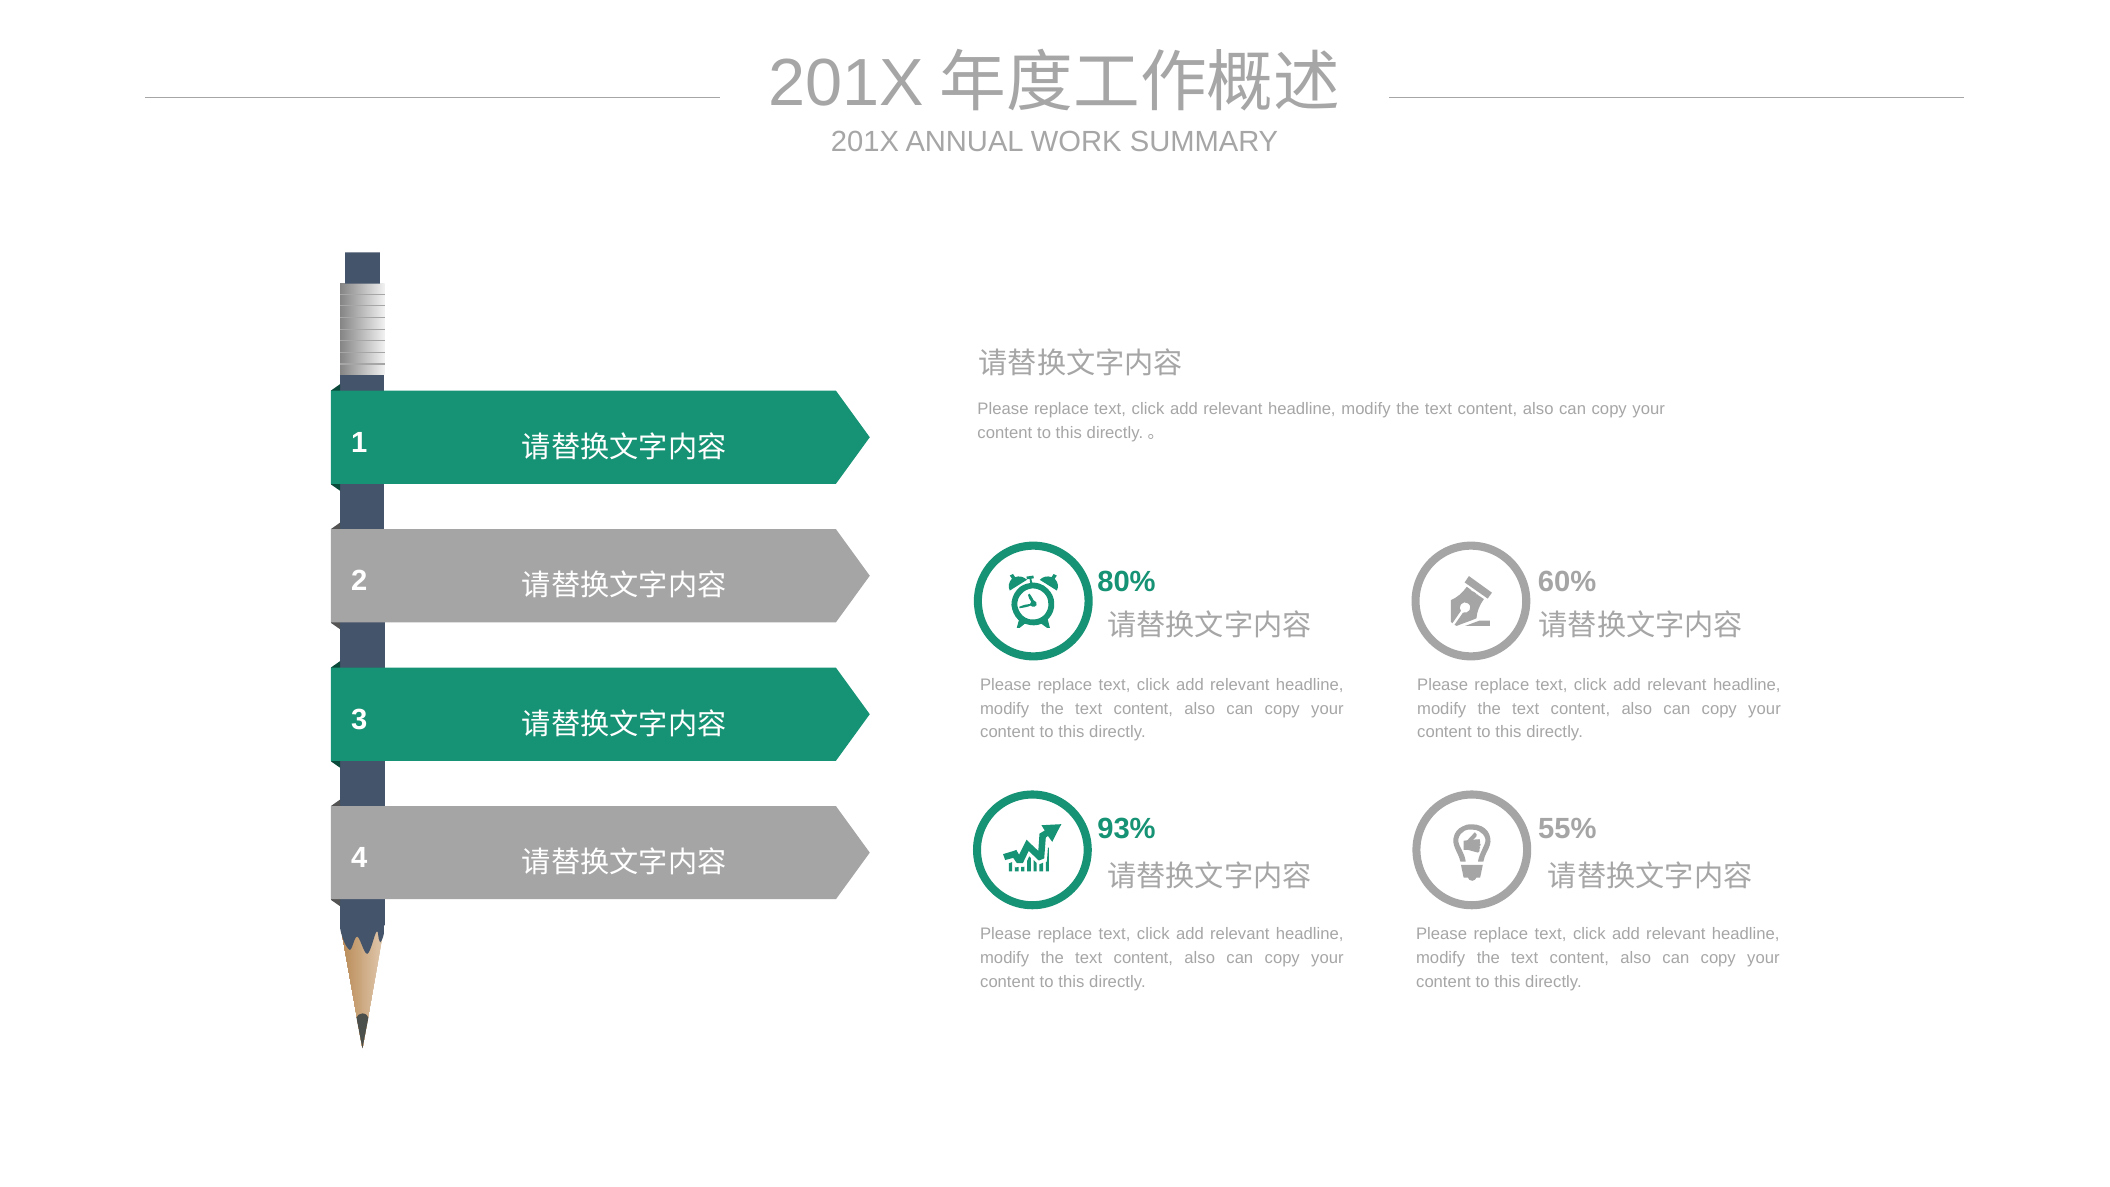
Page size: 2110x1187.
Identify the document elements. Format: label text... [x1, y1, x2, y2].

text_box [1460, 864, 1483, 881]
text_box Please replace text, click add relevant headline, modify the text content, also can copy your content to this directly. [1401, 912, 1795, 999]
text_box [1453, 824, 1491, 862]
text_box 55% [1523, 795, 1612, 853]
text_box [972, 540, 1092, 662]
text_box 请替换文字内容 [1092, 592, 1328, 649]
text_box 93% [1082, 795, 1171, 853]
text_box 201X ANNUAL WORK SUMMARY [824, 122, 1285, 158]
text_box [1033, 860, 1037, 872]
text_box 60% [1523, 547, 1612, 605]
text_box [1045, 847, 1049, 872]
text_box [1410, 540, 1523, 662]
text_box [330, 252, 870, 1049]
text_box 201X年度工作概述 [730, 98, 1379, 119]
text_box [1039, 573, 1058, 591]
text_box [1411, 789, 1533, 911]
text_box Please replace text, click add relevant headline, modify the text content, also can copy your content to this directly. [965, 662, 1359, 749]
text_box [1027, 856, 1031, 872]
text_box [971, 789, 1092, 911]
text_box 请替换文字内容 [1533, 842, 1768, 900]
text_box Please replace text, click add relevant headline, modify the text content, also can copy your content to this directly. [1402, 662, 1796, 749]
text_box [1008, 862, 1013, 872]
text_box Please replace text, click add relevant headline, modify the text content, also can copy your content to this directly. [965, 912, 1359, 999]
text_box 请替换文字内容 [1523, 592, 1759, 649]
text_box 80% [1082, 547, 1171, 605]
text_box 请替换文字内容 [963, 330, 1199, 386]
text_box [1008, 573, 1055, 628]
text_box [1003, 824, 1062, 864]
text_box 请替换文字内容 [1092, 842, 1328, 900]
text_box [1450, 576, 1492, 626]
text_box Please replace text, click add relevant headline, modify the text content, also can copy your content to this directly.。 [962, 386, 1681, 449]
text_box 201X年度工作概述 [730, 38, 1379, 96]
text_box [1039, 862, 1044, 872]
